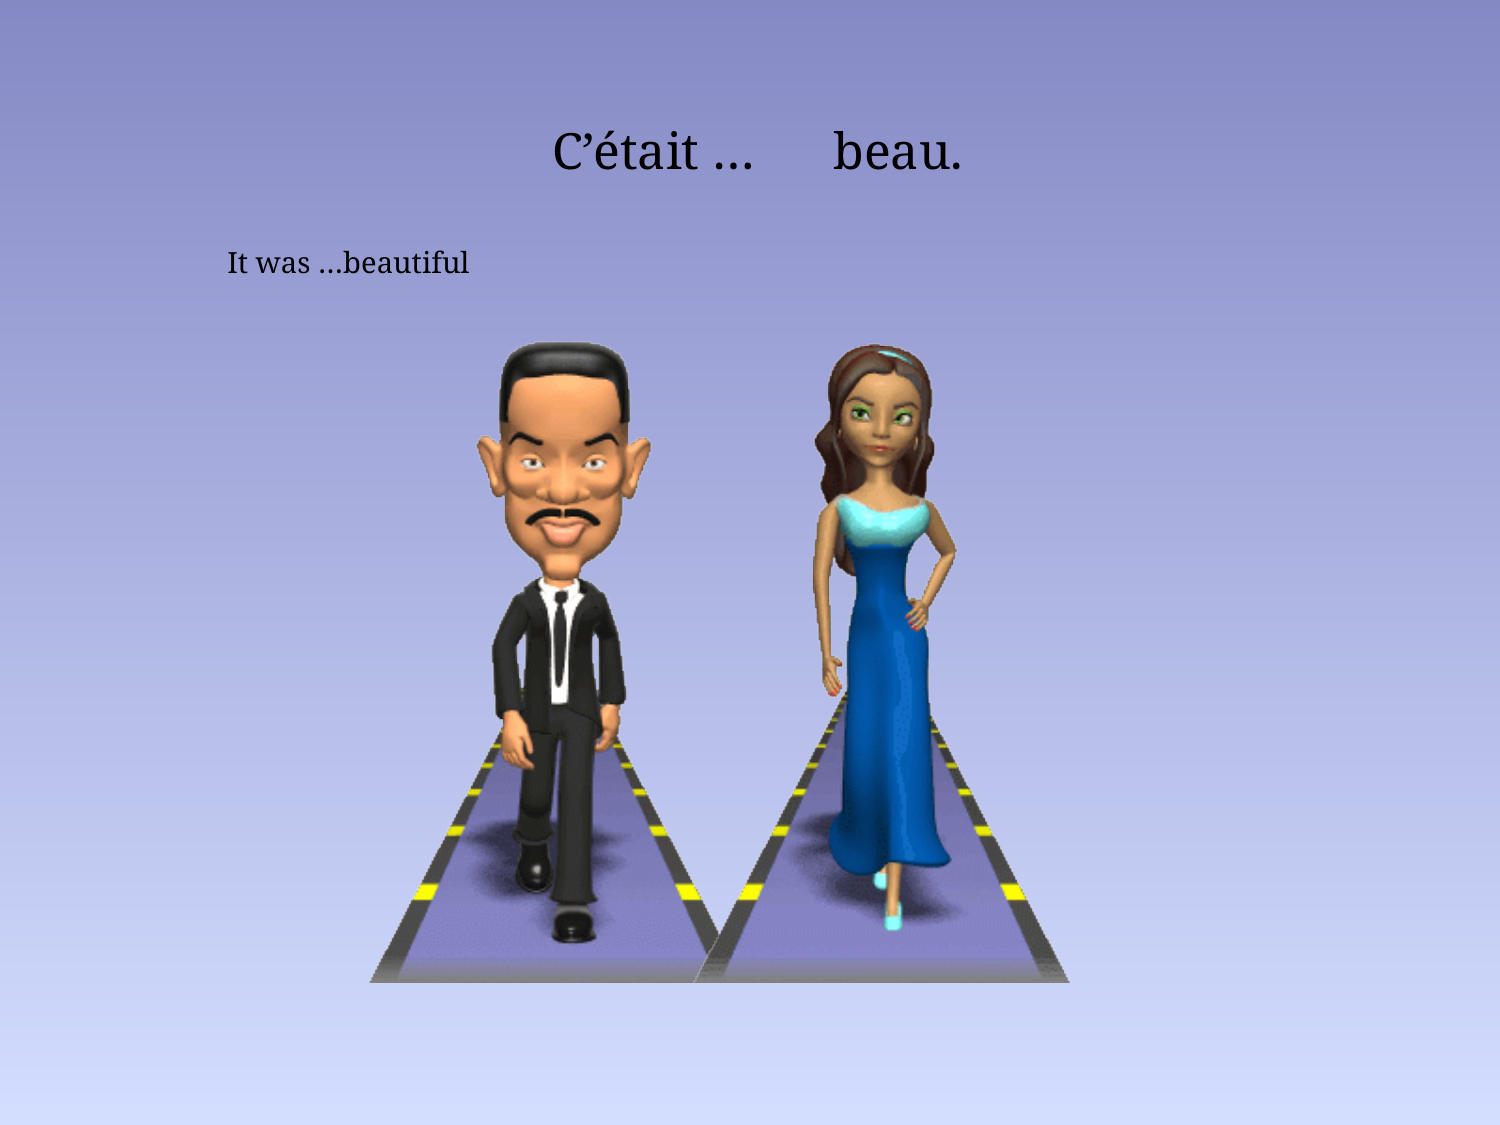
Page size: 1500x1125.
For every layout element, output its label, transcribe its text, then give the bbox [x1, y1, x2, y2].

text_box C’était … beau. [537, 112, 1013, 188]
text_box It was …beautiful [212, 237, 550, 288]
picture [362, 299, 1078, 983]
